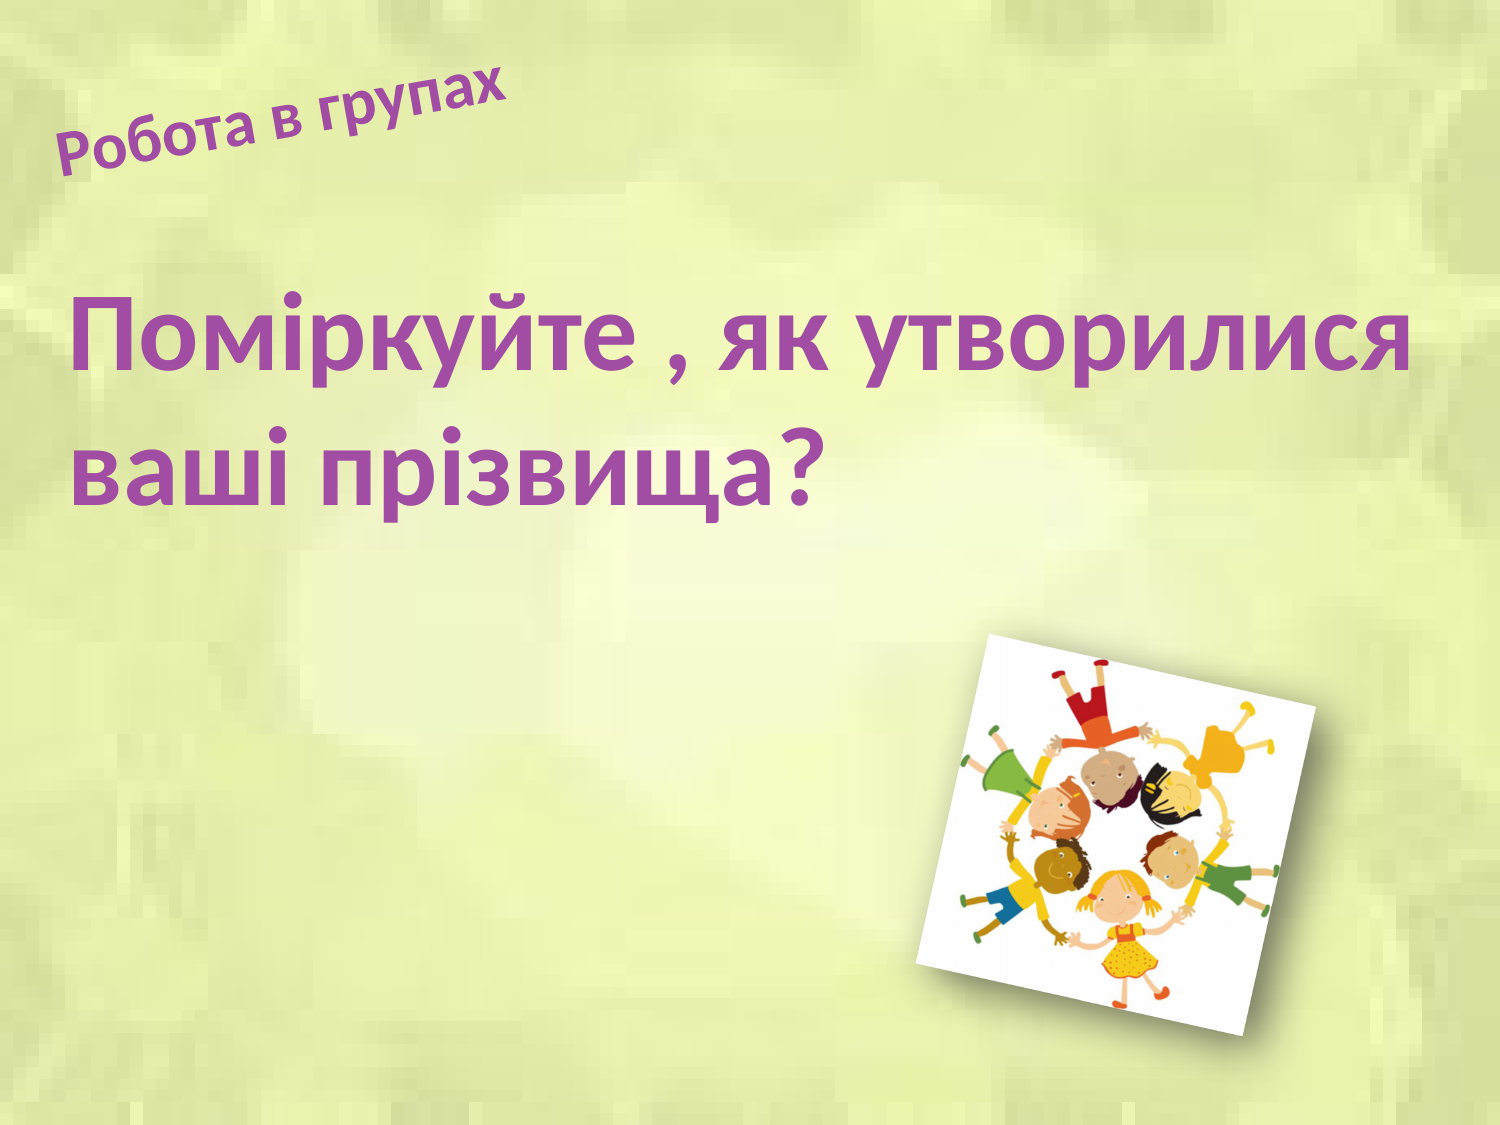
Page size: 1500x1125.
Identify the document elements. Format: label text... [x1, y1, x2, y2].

text_box Поміркуйте , як утворилися ваші прізвища? [53, 251, 1500, 536]
picture [0, 0, 1500, 1125]
text_box Робота в групах [33, 0, 760, 200]
